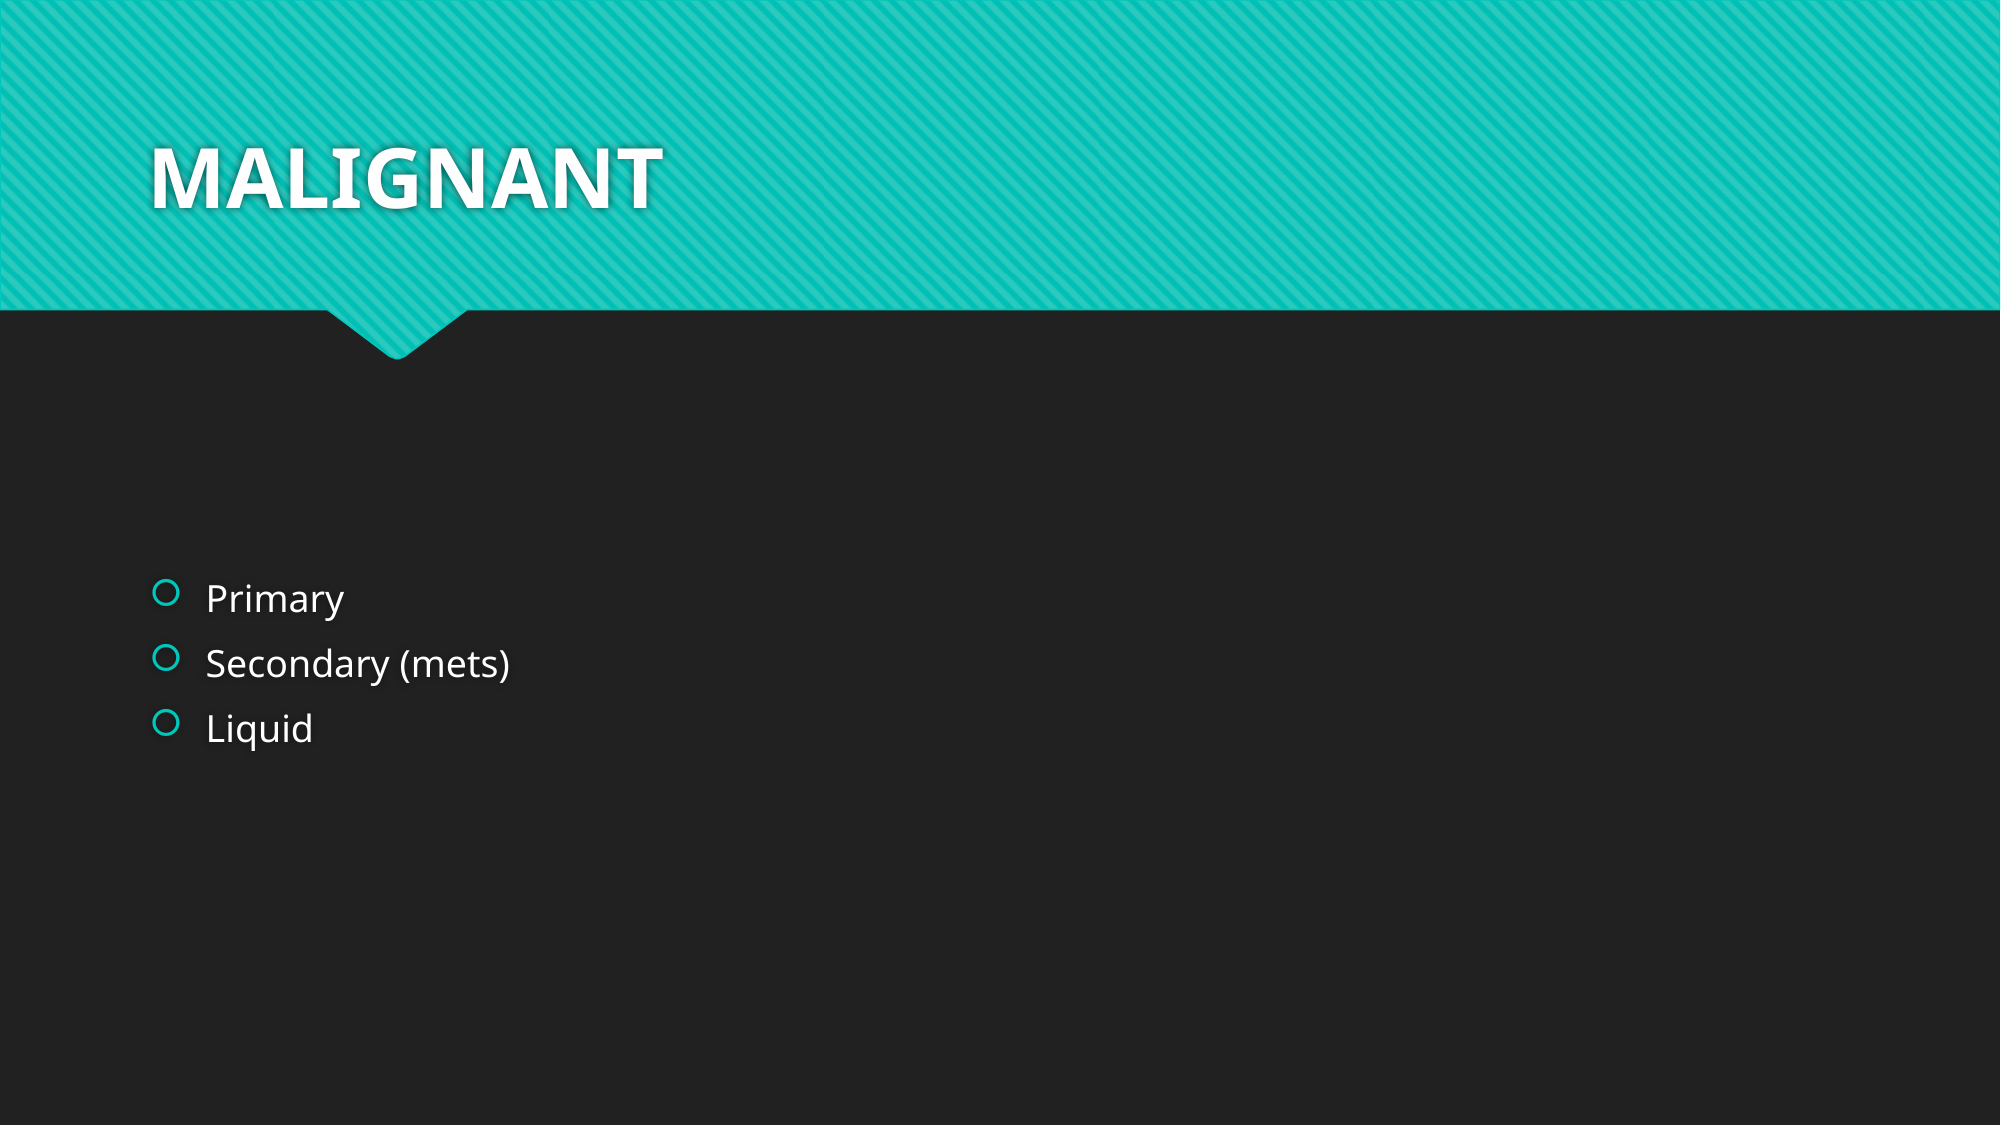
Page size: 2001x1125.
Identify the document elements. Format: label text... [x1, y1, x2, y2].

title MALIGNANT [132, 73, 1868, 233]
list Primary Secondary (mets) Liquid [134, 364, 1866, 962]
